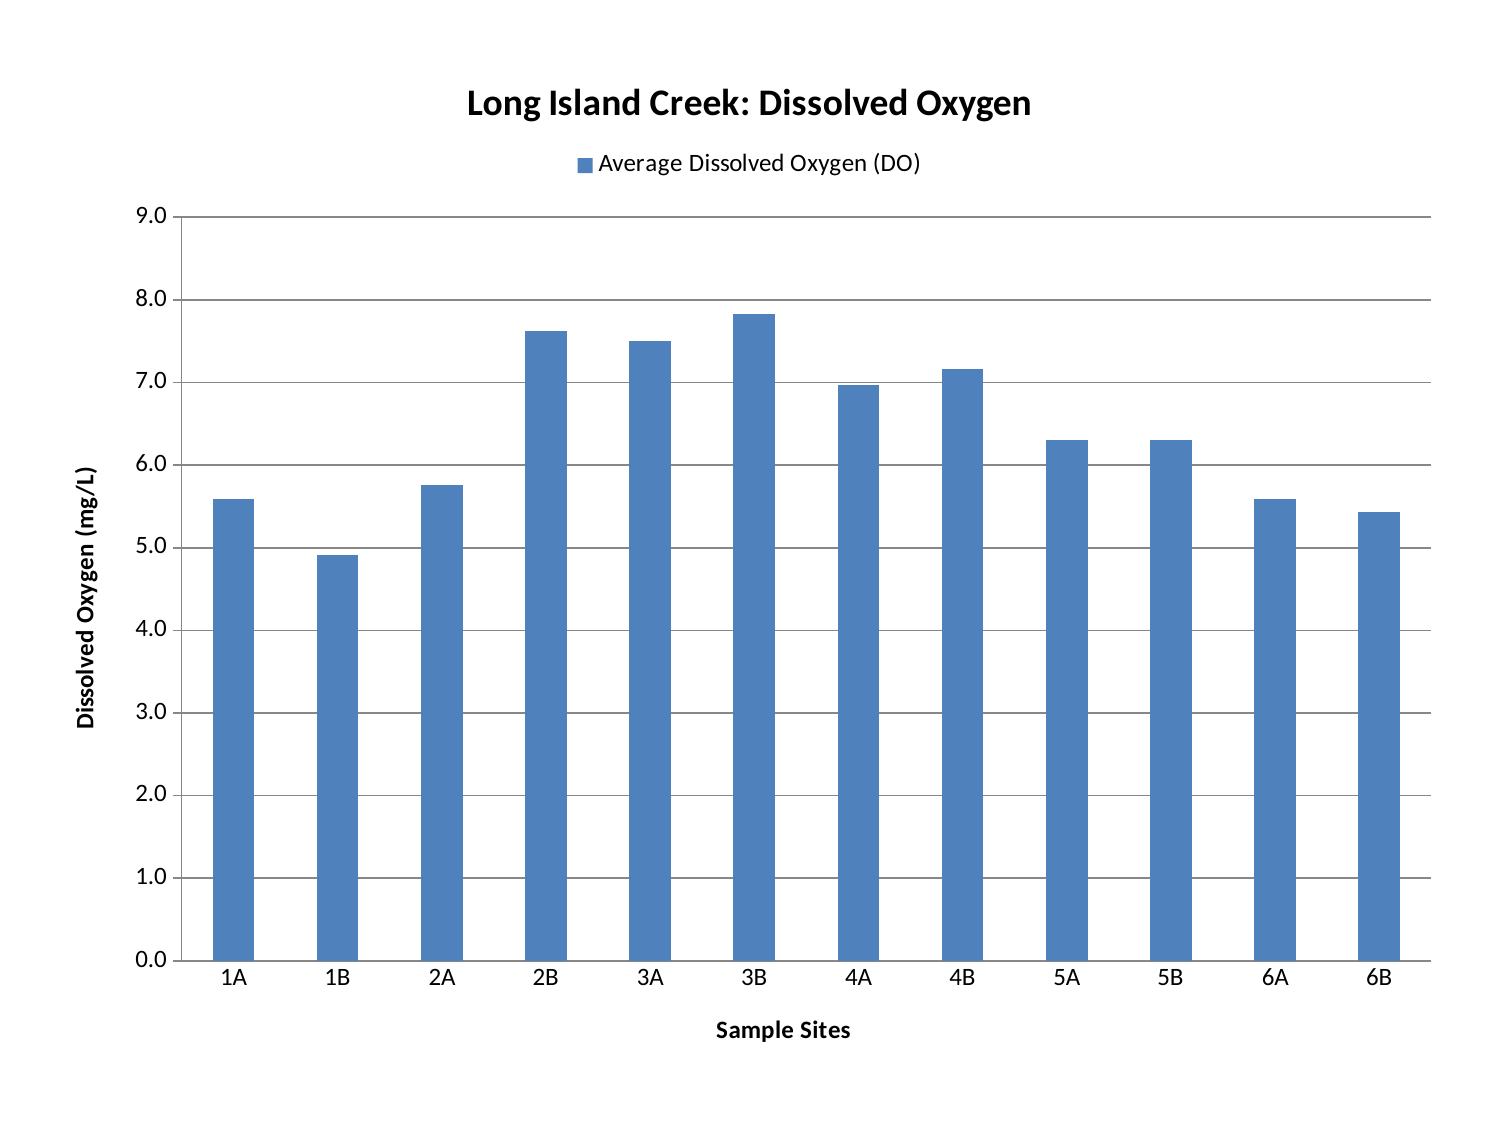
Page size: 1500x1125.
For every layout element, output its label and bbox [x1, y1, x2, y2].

chart [40, 47, 1460, 1078]
